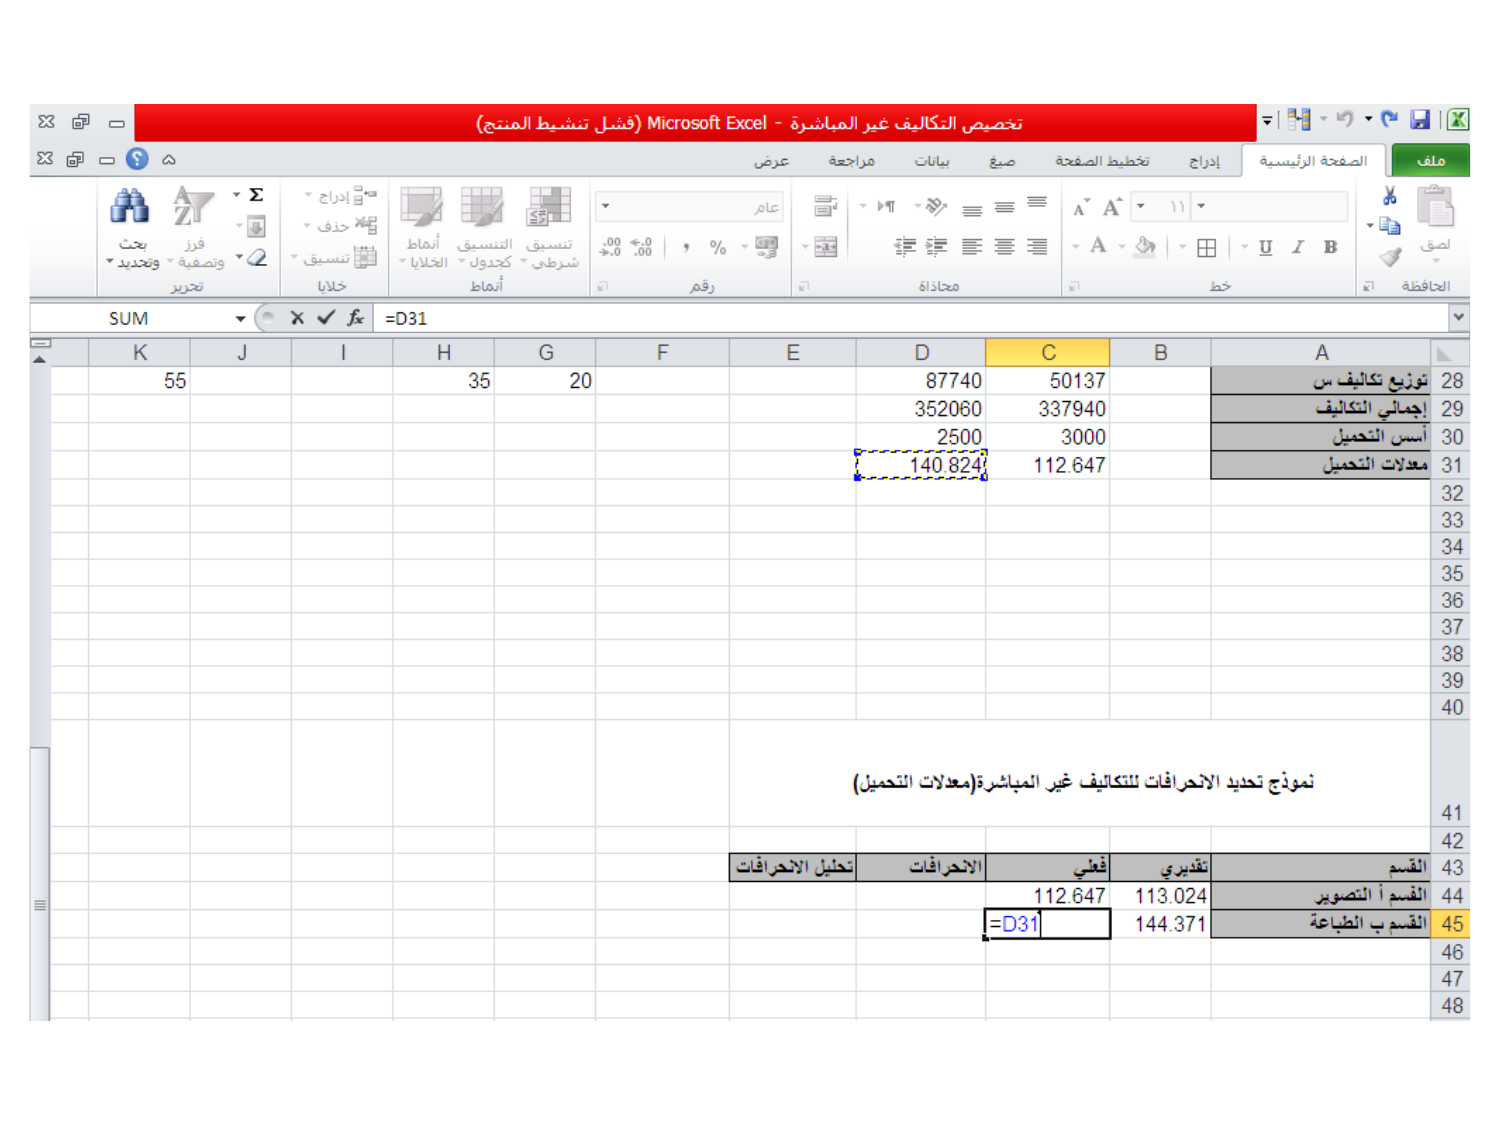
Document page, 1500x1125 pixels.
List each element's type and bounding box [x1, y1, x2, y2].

picture [29, 103, 1471, 1021]
